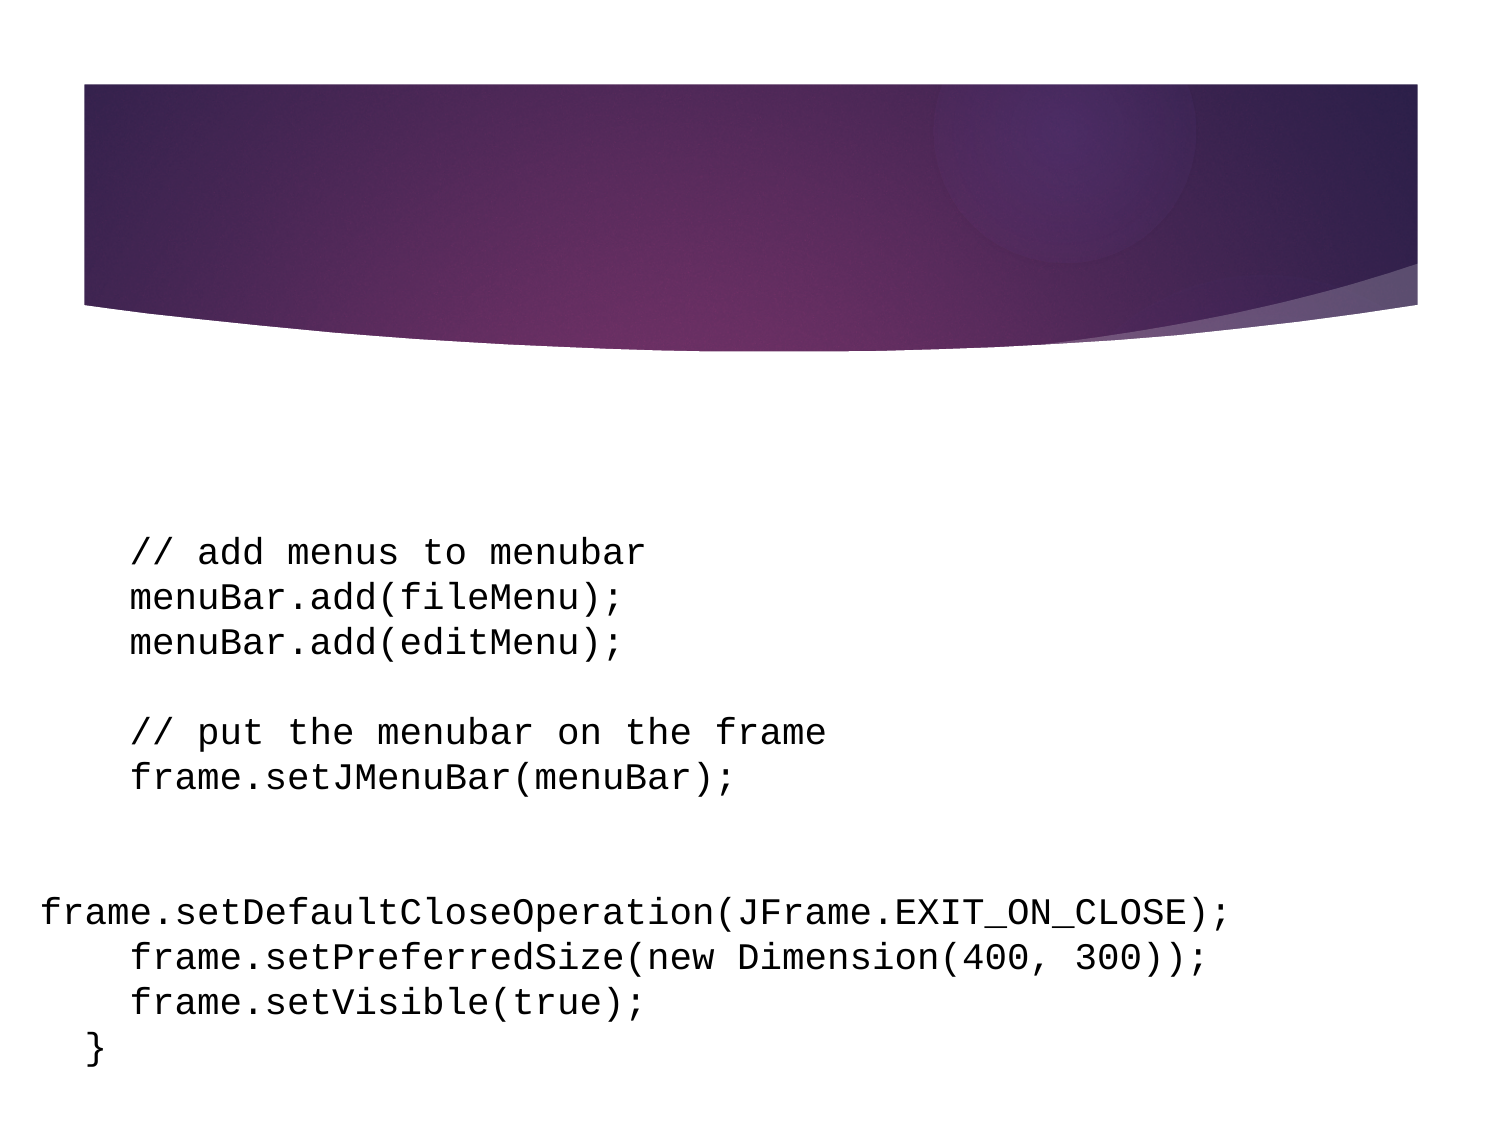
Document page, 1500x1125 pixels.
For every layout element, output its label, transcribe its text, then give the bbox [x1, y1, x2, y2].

text_box // add menus to menubar menuBar.add(fileMenu); menuBar.add(editMenu); // put the menubar on the frame frame.setJMenuBar(menuBar); frame.setDefaultCloseOperation(JFrame.EXIT_ON_CLOSE); frame.setPreferredSize(new Dimension(400, 300)); frame.setVisible(true); } [24, 474, 1288, 1075]
slide_number 26 [1259, 48, 1390, 175]
